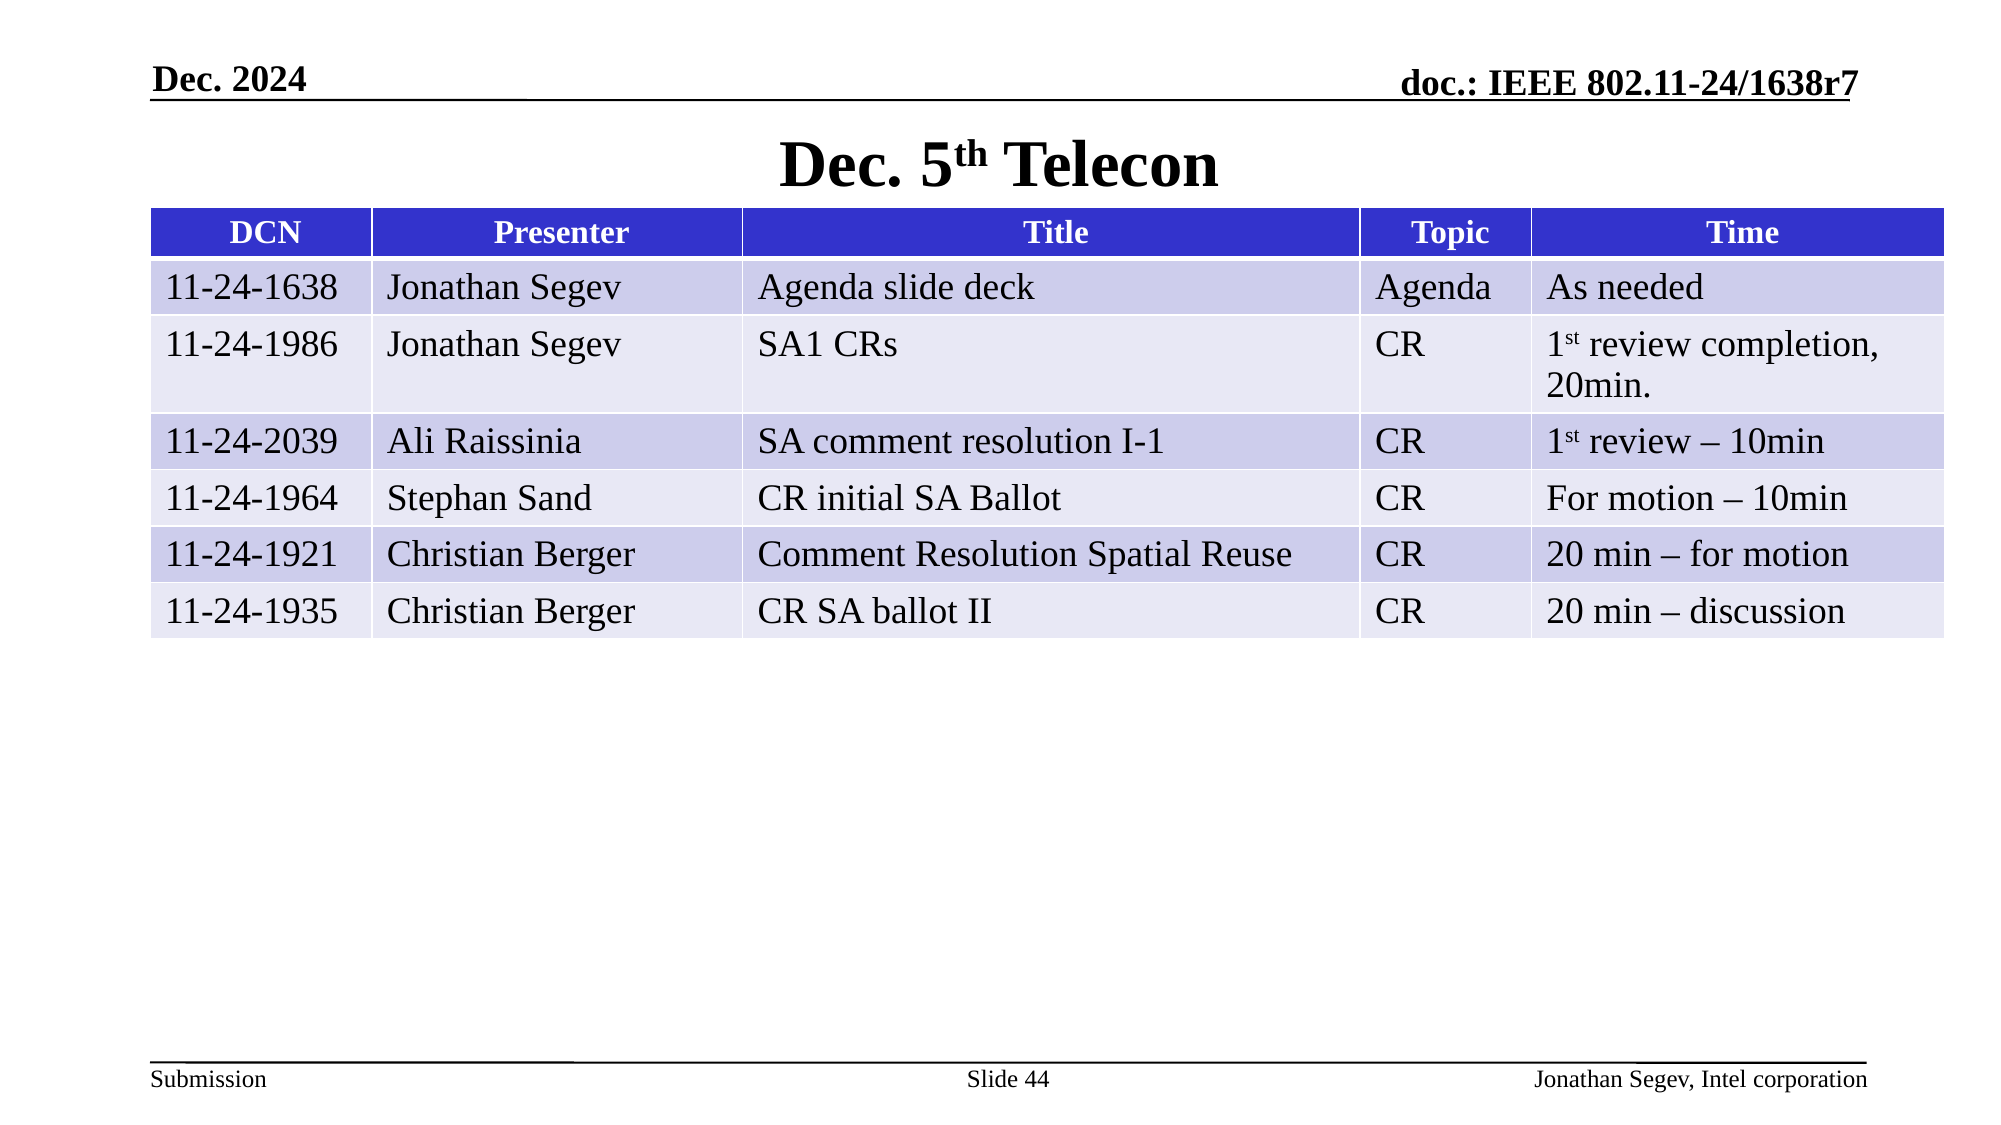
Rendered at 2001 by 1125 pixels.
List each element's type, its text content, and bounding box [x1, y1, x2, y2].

table_cell For motion – 10min [1532, 470, 1944, 525]
table_cell Agenda [1361, 261, 1531, 314]
table_cell 11-24-1638 [151, 261, 371, 314]
table_cell CR [1361, 527, 1531, 582]
footer Jonathan Segev, Intel corporation [1171, 1061, 1869, 1093]
table_cell Jonathan Segev [373, 316, 742, 412]
table_cell 11-24-1986 [151, 316, 371, 412]
table_cell 11-24-1964 [151, 470, 371, 525]
table_cell 11-24-1935 [151, 583, 371, 638]
table_cell 20 min – for motion [1532, 527, 1944, 582]
table_cell Agenda slide deck [743, 261, 1359, 314]
table_cell 1st review completion, 20min. [1532, 316, 1944, 412]
table_cell Ali Raissinia [373, 414, 742, 469]
title Dec. 5th Telecon [149, 112, 1850, 206]
table_cell Christian Berger [373, 527, 742, 582]
table_header DCN [151, 208, 371, 256]
table_cell Stephan Sand [373, 470, 742, 525]
table_cell CR [1361, 414, 1531, 469]
table_cell CR initial SA Ballot [743, 470, 1359, 525]
table_cell CR [1361, 583, 1531, 638]
table_header Time [1532, 208, 1944, 256]
slide_number Slide 44 [950, 1061, 1067, 1123]
table_header Presenter [373, 208, 742, 256]
table_cell Christian Berger [373, 583, 742, 638]
table_cell SA comment resolution I-1 [743, 414, 1359, 469]
table_cell CR [1361, 470, 1531, 525]
table_cell 11-24-2039 [151, 414, 371, 469]
table_cell CR [1361, 316, 1531, 412]
table_cell 20 min – discussion [1532, 583, 1944, 638]
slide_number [152, 54, 563, 100]
table_cell As needed [1532, 261, 1944, 314]
table_cell 1st review – 10min [1532, 414, 1944, 469]
table_cell Jonathan Segev [373, 261, 742, 314]
table_cell CR SA ballot II [743, 583, 1359, 638]
table_cell Comment Resolution Spatial Reuse [743, 527, 1359, 582]
table_cell SA1 CRs [743, 316, 1359, 412]
table_header Topic [1361, 208, 1531, 256]
table_cell 11-24-1921 [151, 527, 371, 582]
table_header Title [743, 208, 1359, 256]
